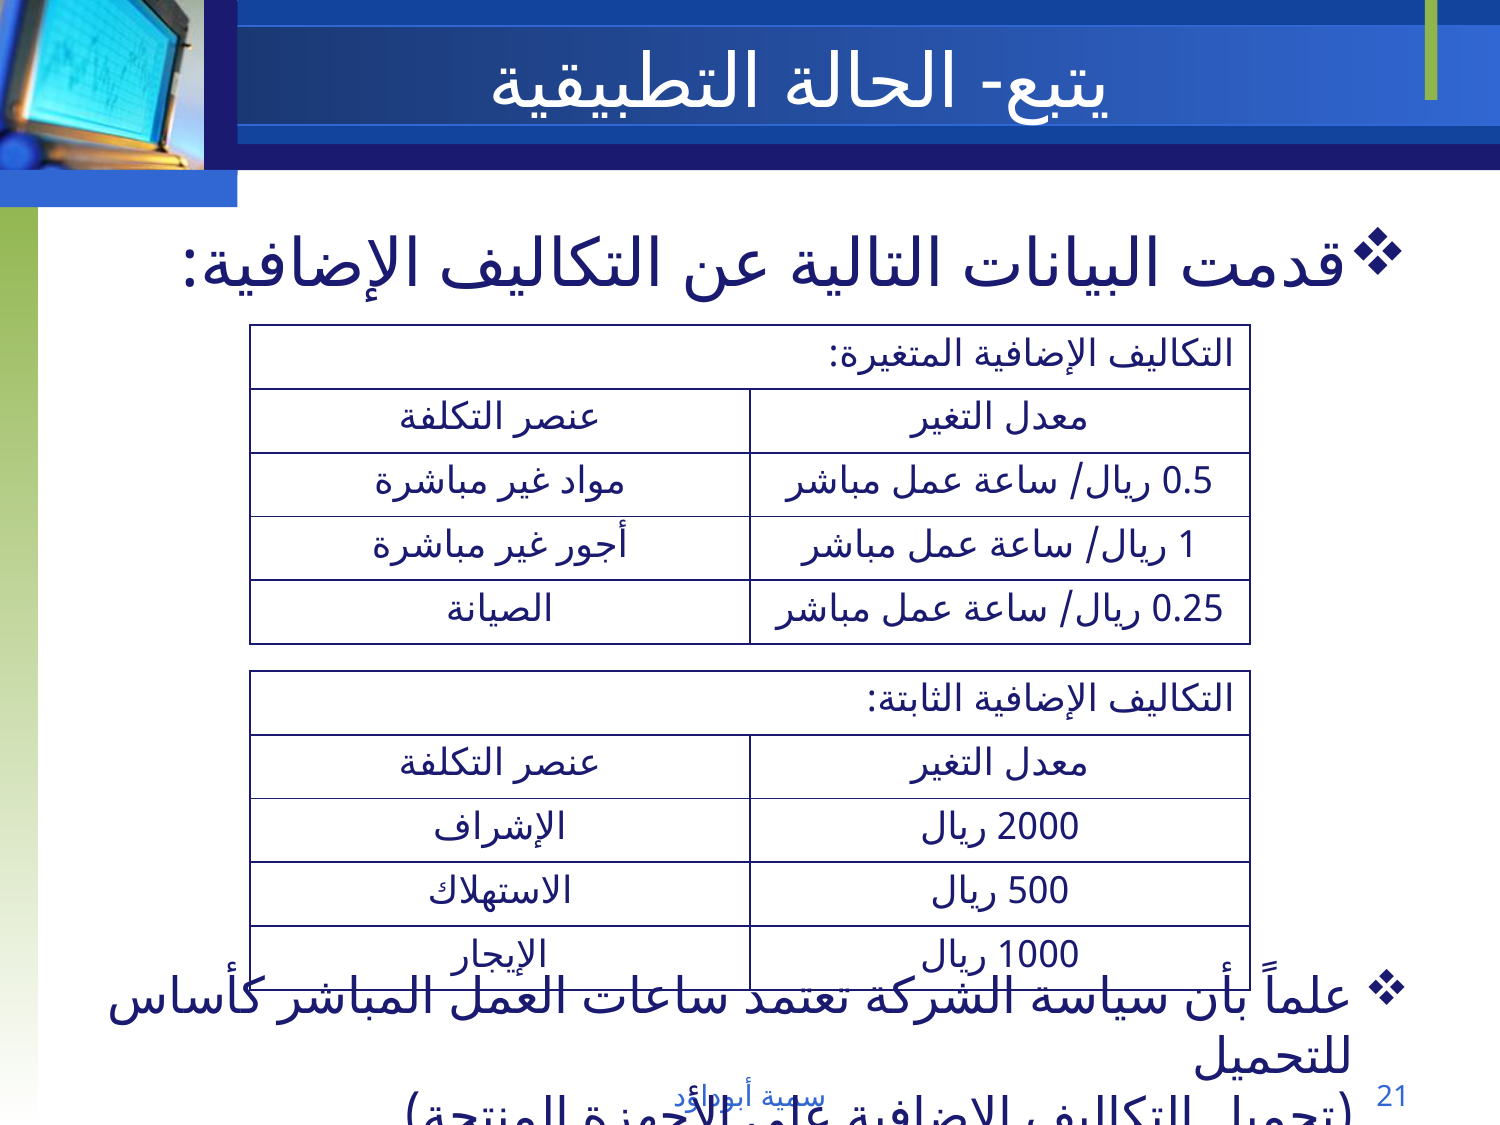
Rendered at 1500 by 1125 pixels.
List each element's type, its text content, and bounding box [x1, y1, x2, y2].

table_header التكاليف الإضافية المتغيرة: [251, 326, 1249, 388]
table_cell 2000 ريال [751, 799, 1249, 861]
table_cell 1000 ريال [751, 927, 1249, 989]
table_cell 1 ريال/ ساعة عمل مباشر [751, 517, 1249, 579]
table_cell أجور غير مباشرة [251, 517, 749, 579]
picture [0, 0, 204, 169]
table_header التكاليف الإضافية الثابتة: [251, 672, 1249, 734]
slide_number 21 [1074, 1069, 1426, 1111]
list قدمت البيانات التالية عن التكاليف الإضافية: علماً بأن سياسة الشركة تعتمد ساعات العمل المباشر كأساس للتحميل (تحميل التكاليف الإضافية على الأجهزة المنتجة) [74, 212, 1426, 1125]
table_cell الصيانة [251, 581, 749, 643]
table_cell عنصر التكلفة [251, 736, 749, 798]
table_cell 0.25 ريال/ ساعة عمل مباشر [751, 581, 1249, 643]
table_cell معدل التغير [751, 390, 1249, 452]
table_cell الإشراف [251, 799, 749, 861]
footer سمية أبوداود [512, 1069, 988, 1111]
table_cell مواد غير مباشرة [251, 454, 749, 516]
table_cell معدل التغير [751, 736, 1249, 798]
table_cell الاستهلاك [251, 863, 749, 925]
table_cell 500 ريال [751, 863, 1249, 925]
title يتبع- الحالة التطبيقية [237, 33, 1363, 122]
table_cell الإيجار [251, 927, 749, 989]
table_cell عنصر التكلفة [251, 390, 749, 452]
table_cell 0.5 ريال/ ساعة عمل مباشر [751, 454, 1249, 516]
